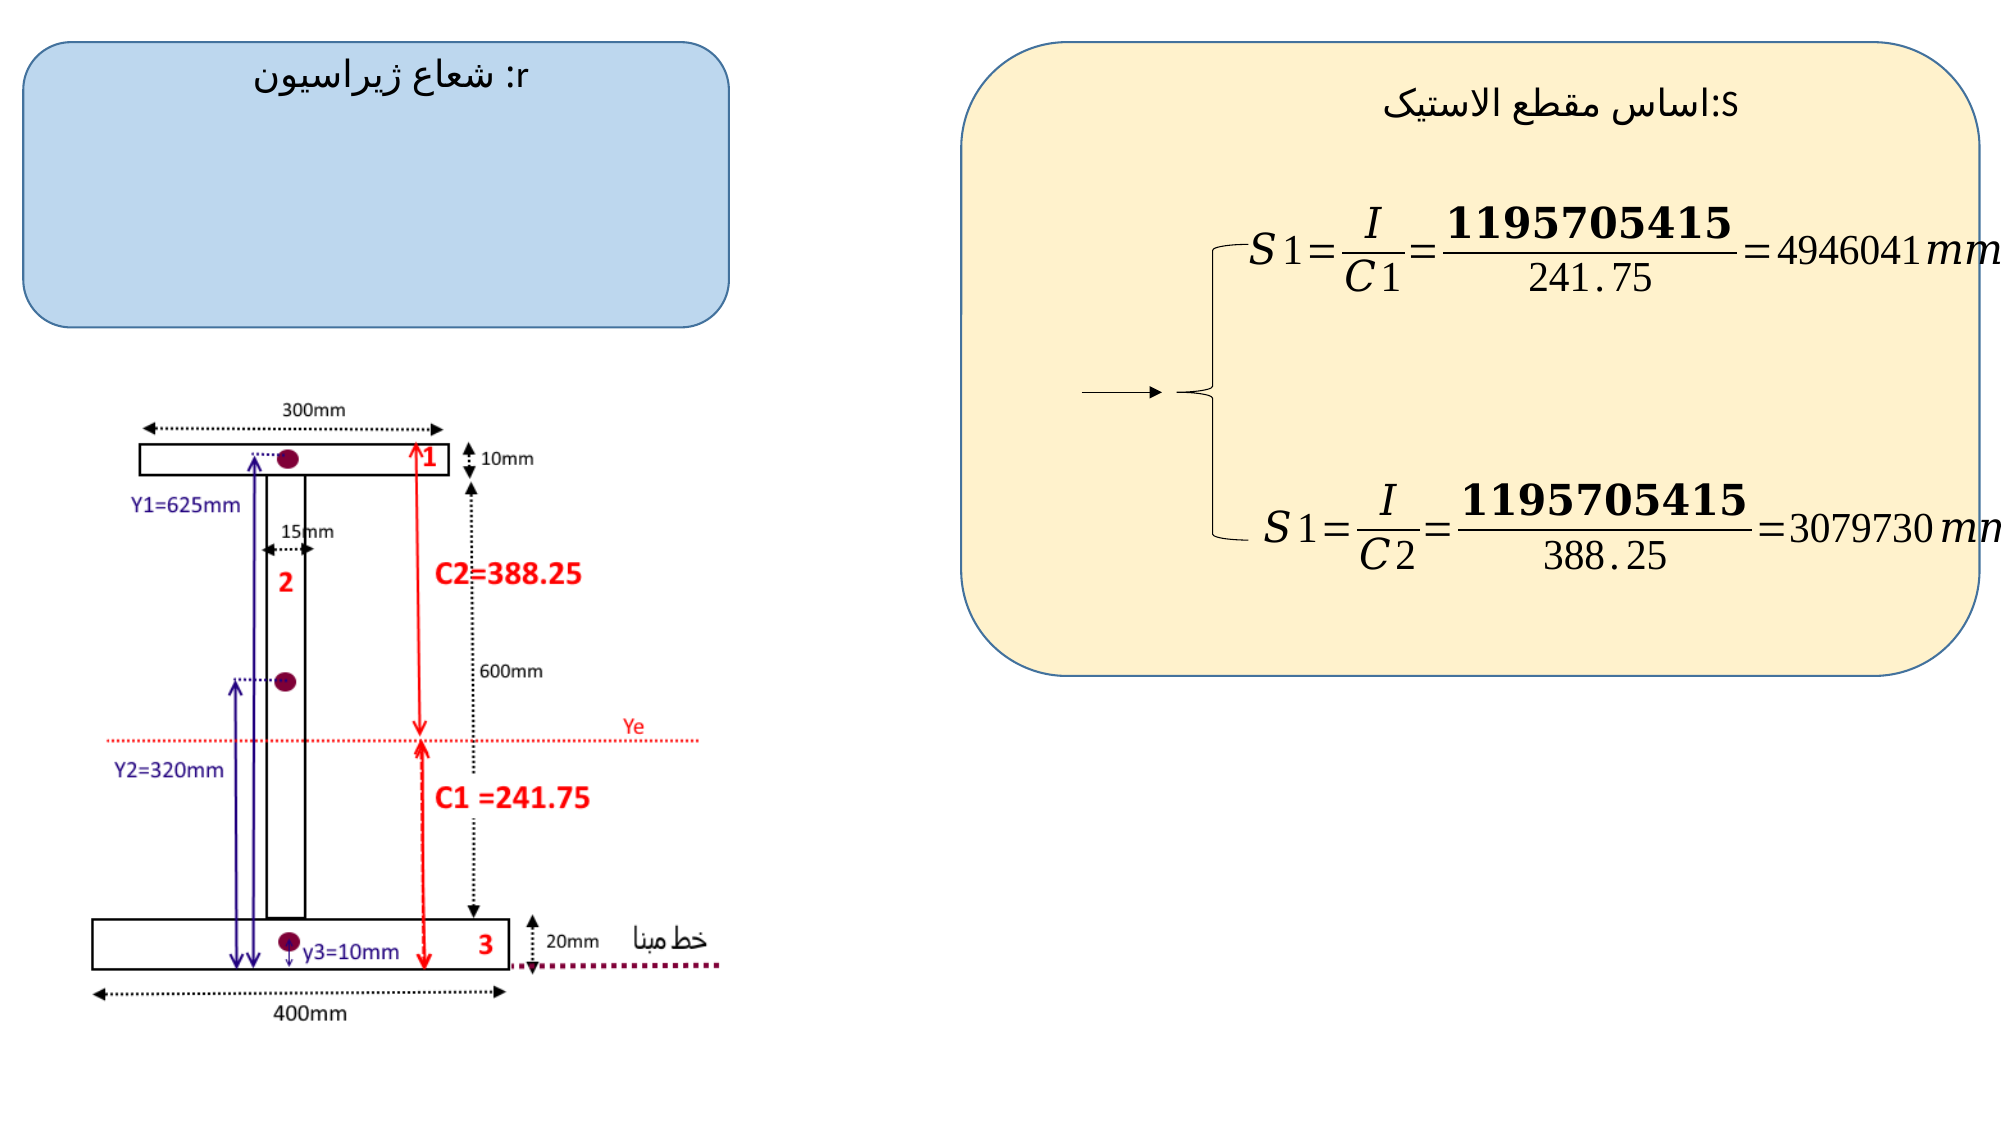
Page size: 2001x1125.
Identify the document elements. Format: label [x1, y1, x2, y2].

text_box [960, 41, 1981, 677]
text_box [1176, 243, 1249, 541]
picture [58, 392, 723, 1031]
text_box [22, 41, 730, 329]
